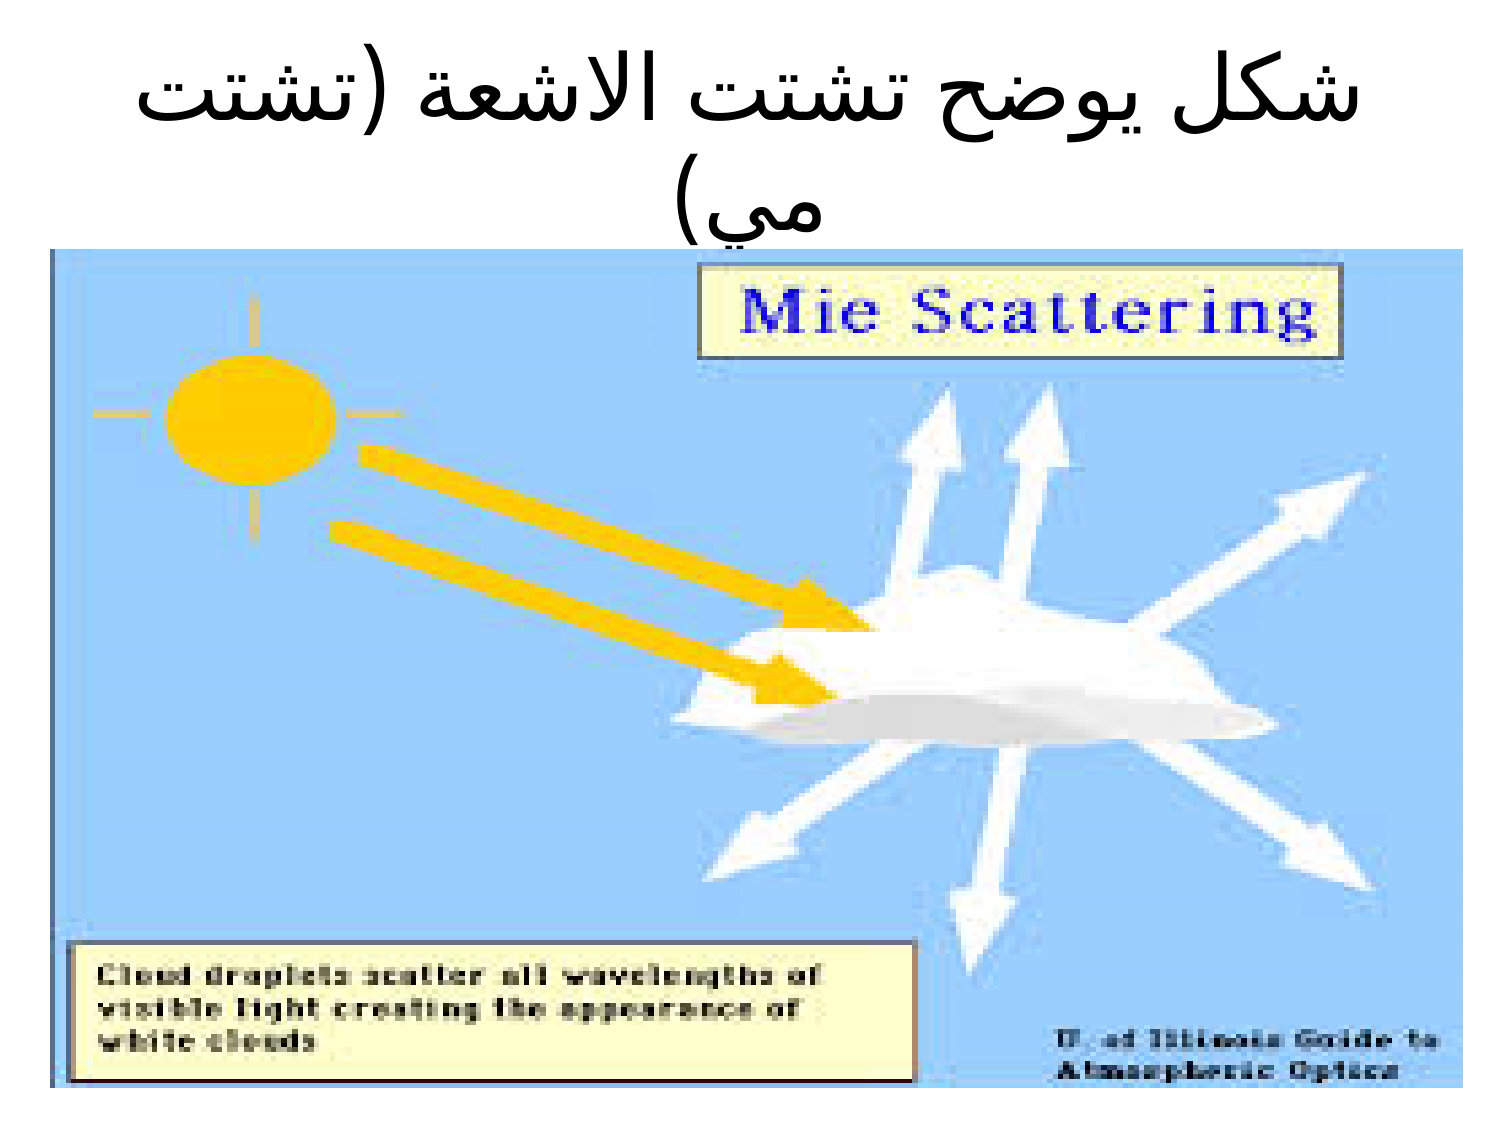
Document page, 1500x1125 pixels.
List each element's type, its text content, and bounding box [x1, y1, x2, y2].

picture [49, 249, 1463, 1088]
title شكل يوضح تشتت الاشعة (تشتت مي) [75, 45, 1425, 233]
